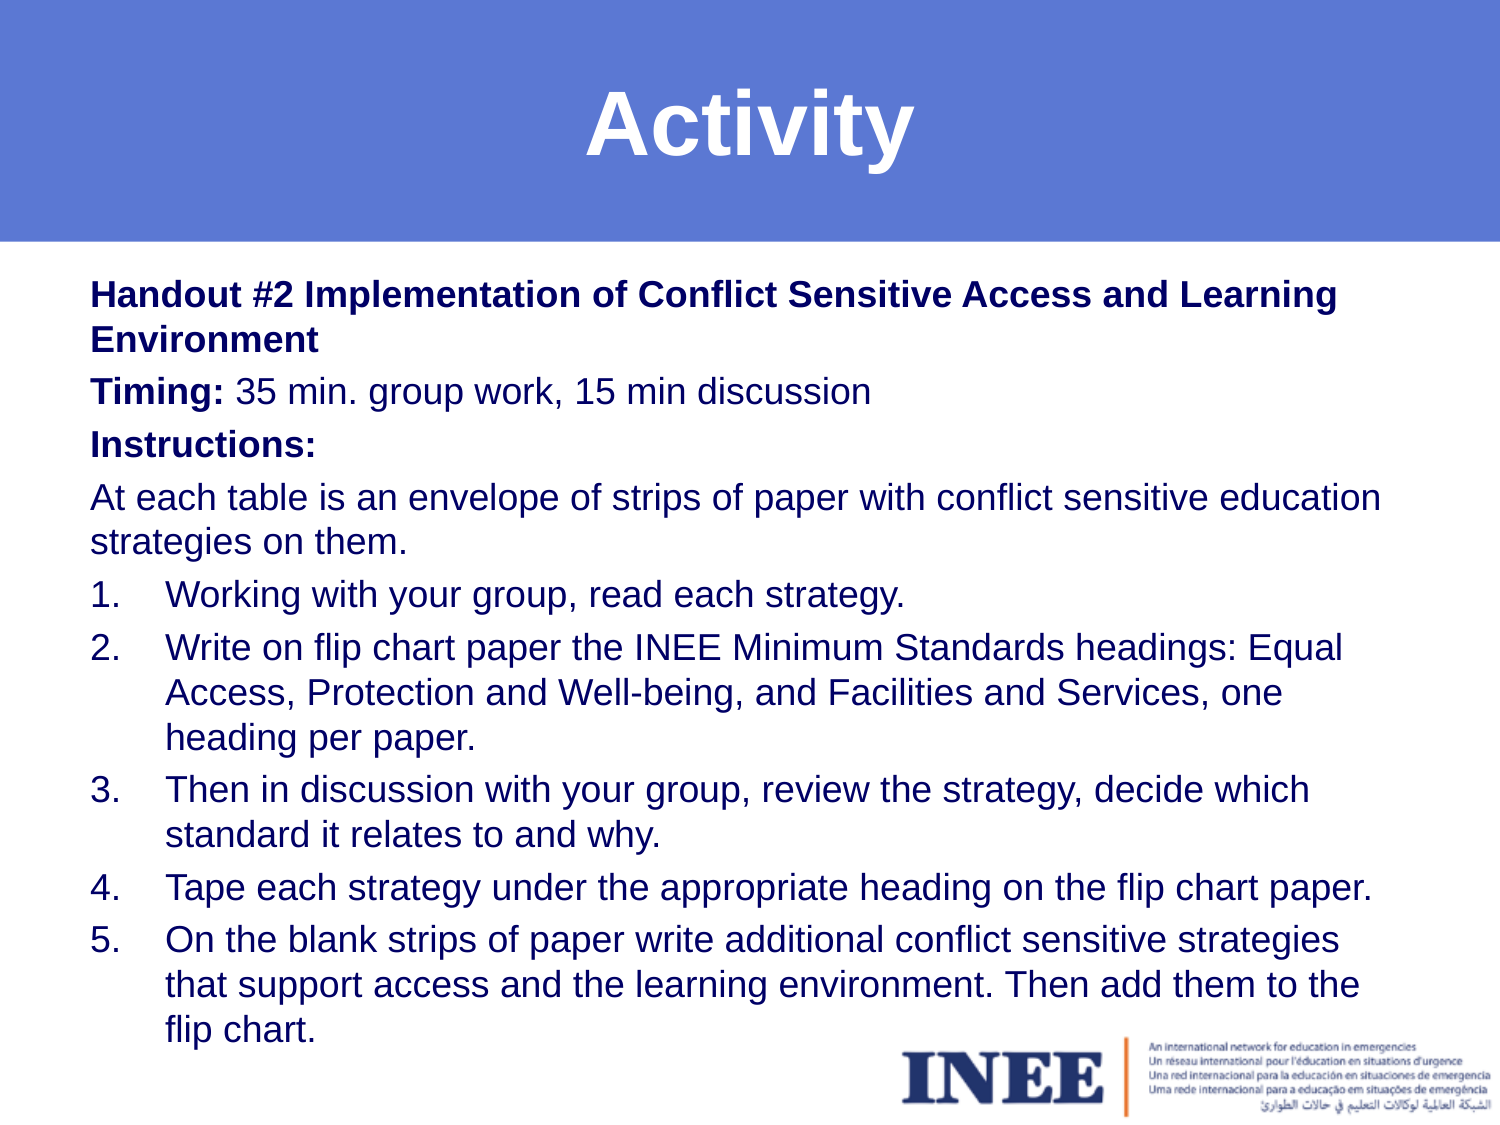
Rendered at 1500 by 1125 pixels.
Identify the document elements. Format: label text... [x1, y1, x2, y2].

title Activity [75, 24, 1425, 213]
list Handout #2 Implementation of Conflict Sensitive Access and Learning Environment Timing: 35 min. group work, 15 min discussion Instructions: At each table is an envelope of strips of paper with conflict sensitive education strategies on them. Working with your group, read each strategy. Write on flip chart paper the INEE Minimum Standards headings: Equal Access, Protection and Well-being, and Facilities and Services, one heading per paper. Then in discussion with your group, review the strategy, decide which standard it relates to and why. Tape each strategy under the appropriate heading on the flip chart paper. On the blank strips of paper write additional conflict sensitive strategies that support access and the learning environment. Then add them to the flip chart. [75, 262, 1425, 1005]
picture [893, 1026, 1500, 1125]
